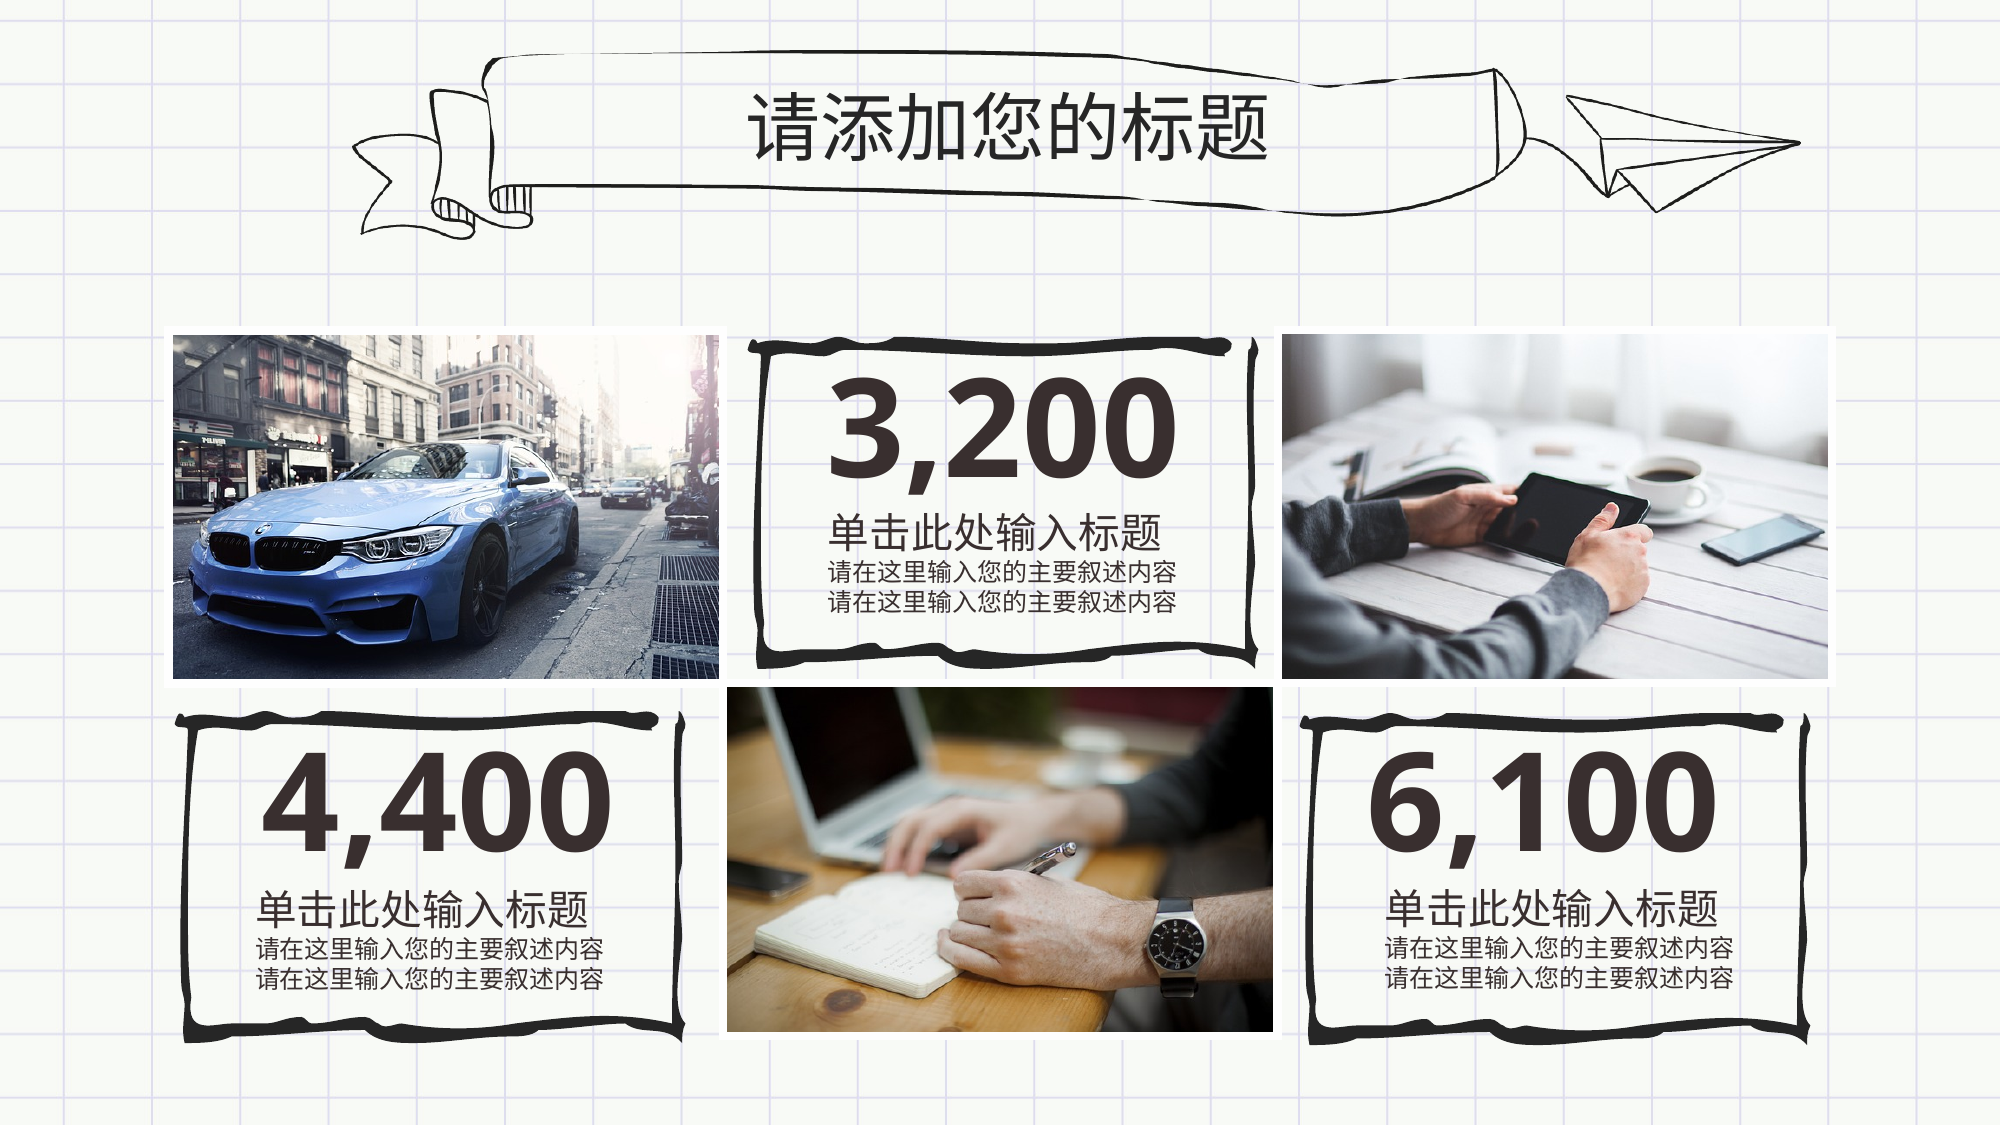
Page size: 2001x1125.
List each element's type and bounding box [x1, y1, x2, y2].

text_box [722, 682, 1279, 1037]
text_box [174, 704, 686, 1084]
picture [352, 50, 1801, 240]
text_box [1299, 706, 1811, 1083]
text_box [167, 330, 724, 684]
text_box [747, 330, 1259, 707]
text_box [1277, 329, 1833, 684]
